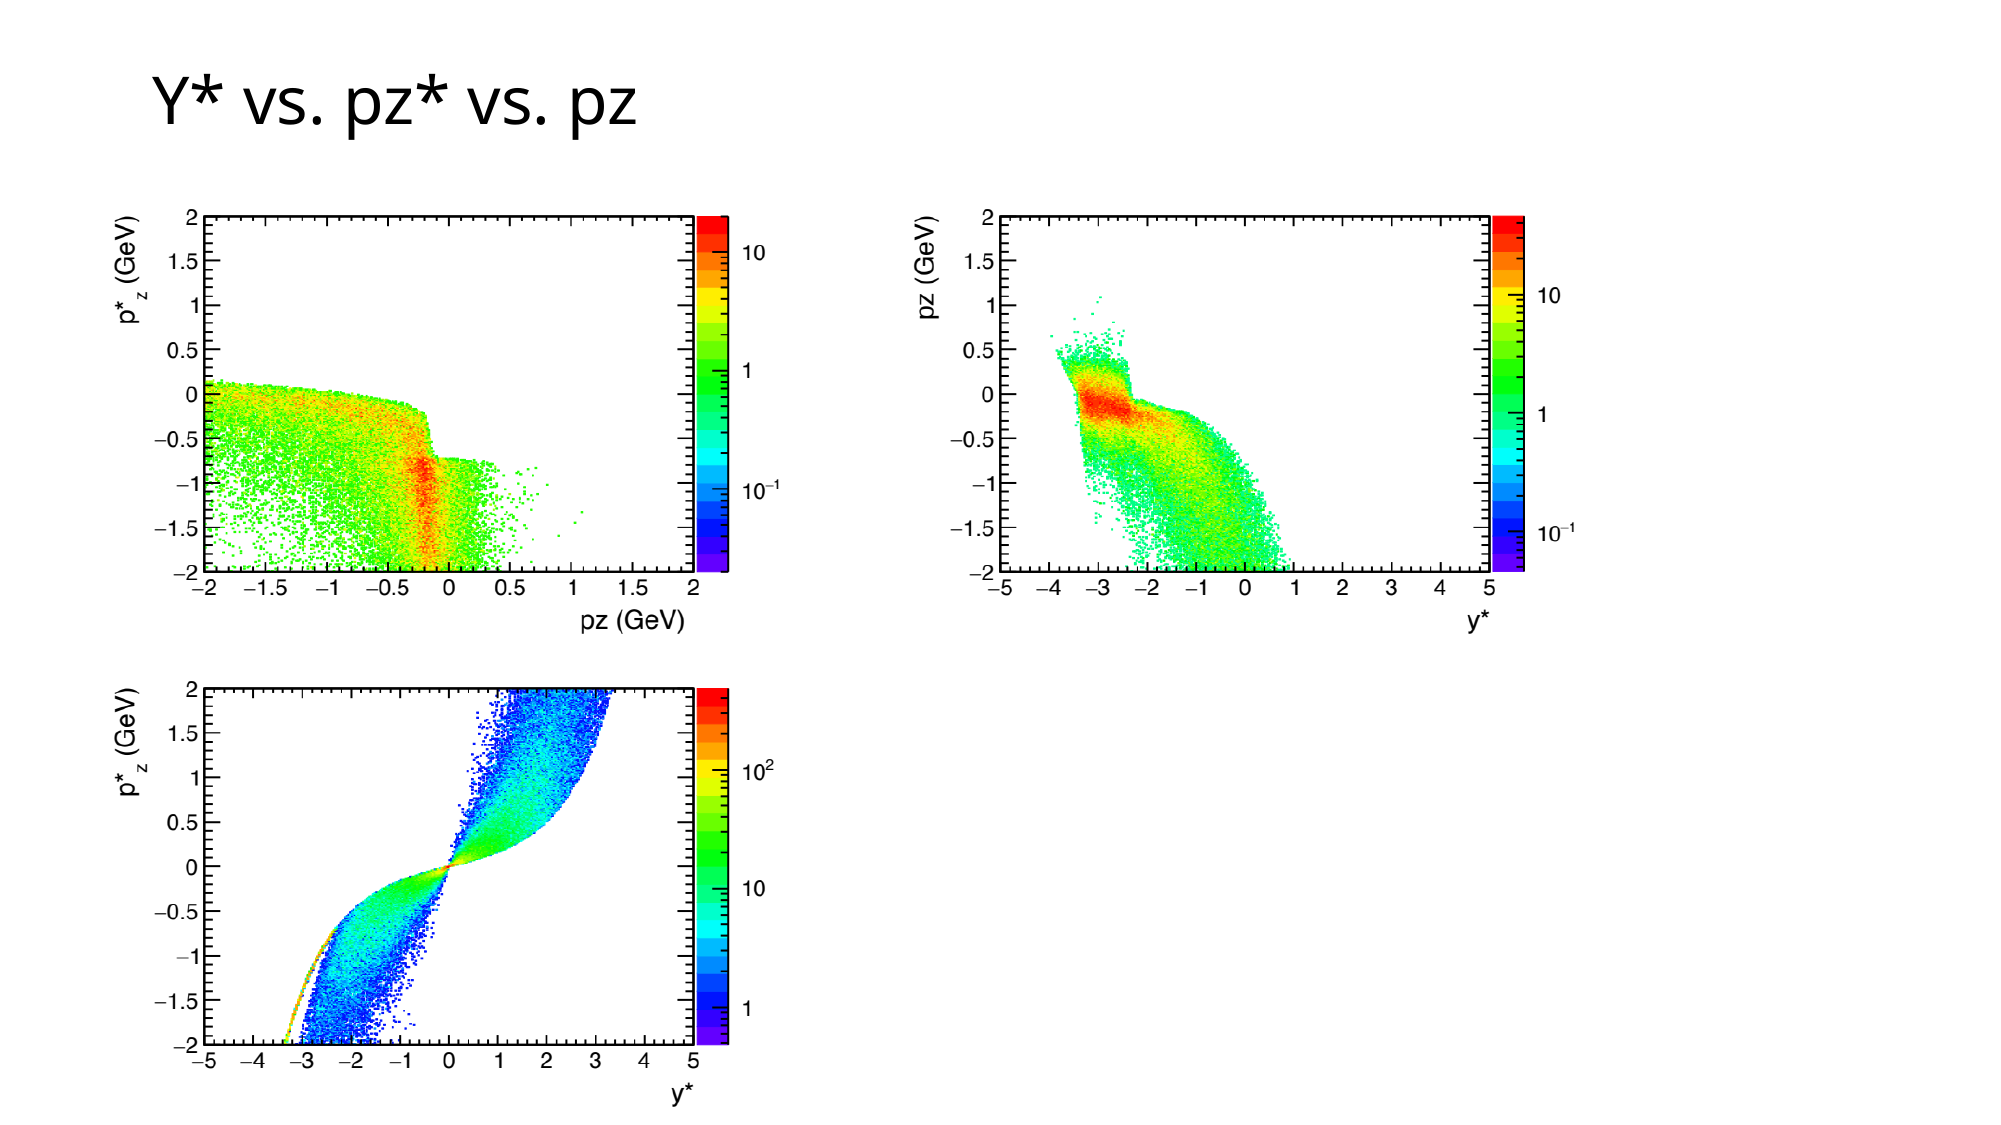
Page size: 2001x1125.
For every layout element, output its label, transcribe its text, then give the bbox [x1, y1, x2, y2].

picture [99, 640, 798, 1114]
title Y* vs. pz* vs. pz [137, 59, 1863, 147]
picture [895, 168, 1594, 641]
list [99, 168, 798, 640]
